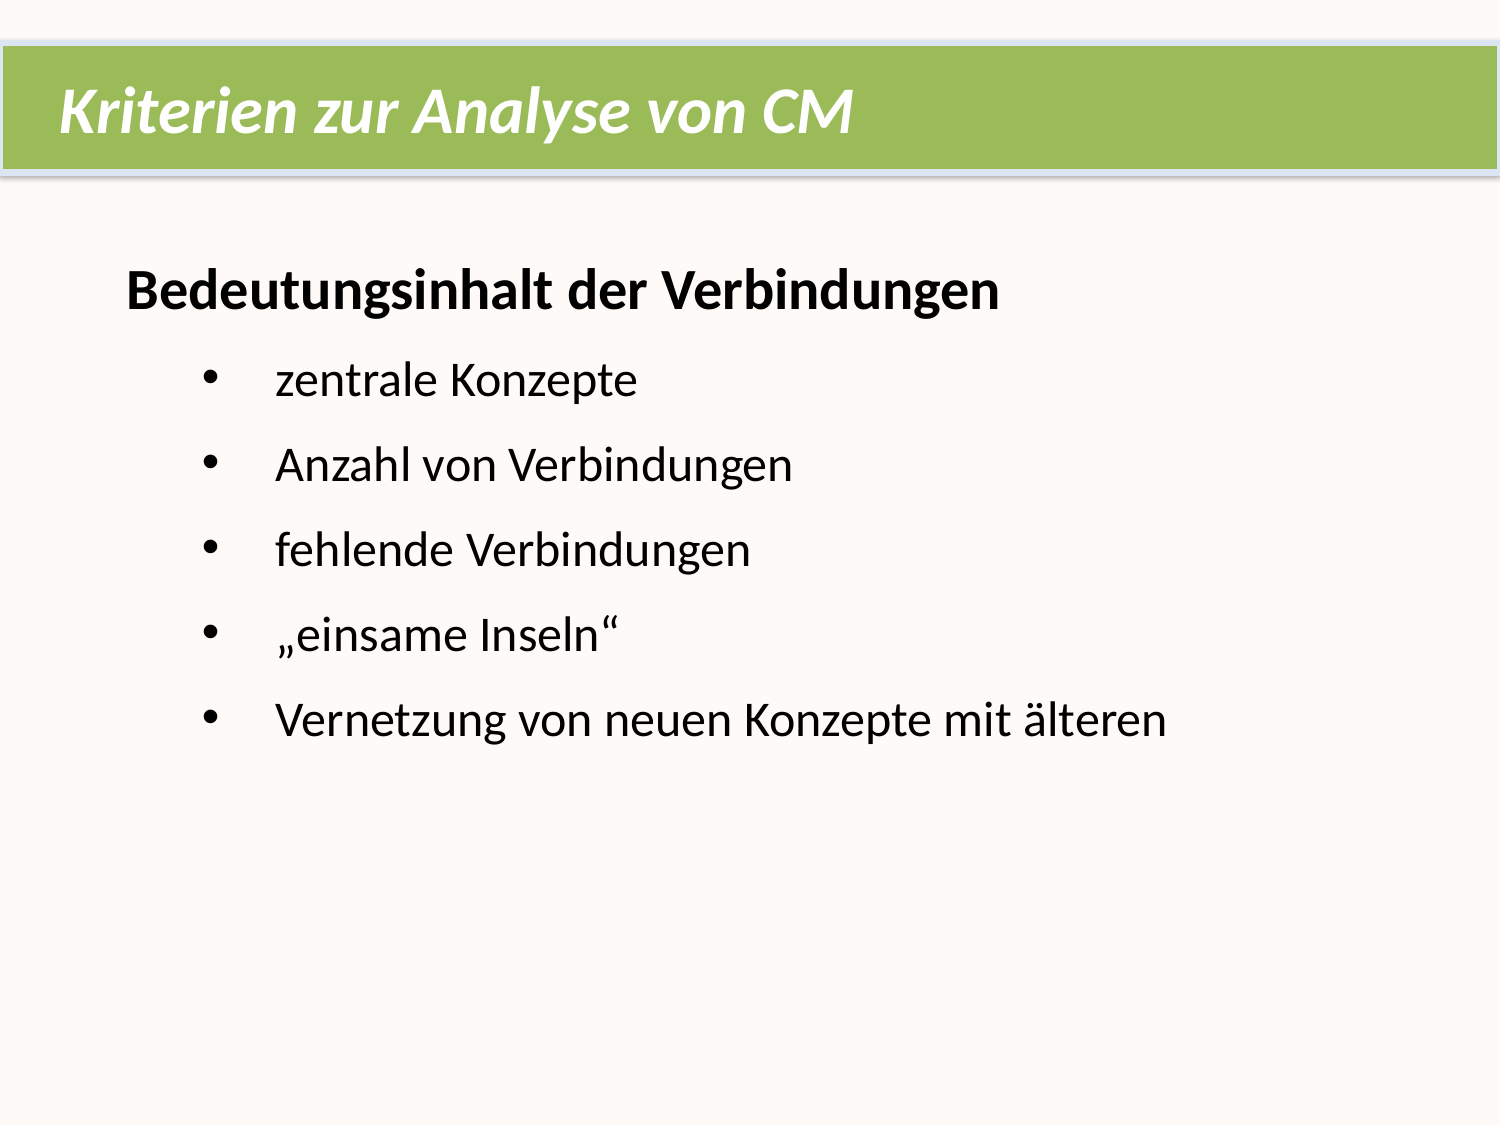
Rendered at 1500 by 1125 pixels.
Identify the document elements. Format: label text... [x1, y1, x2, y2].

text_box Kriterien zur Analyse von CM [0, 40, 1500, 176]
text_box Bedeutungsinhalt der Verbindungen zentrale Konzepte Anzahl von Verbindungen fehlende Verbindungen „einsame Inseln“ Vernetzung von neuen Konzepte mit älteren [112, 243, 1400, 944]
